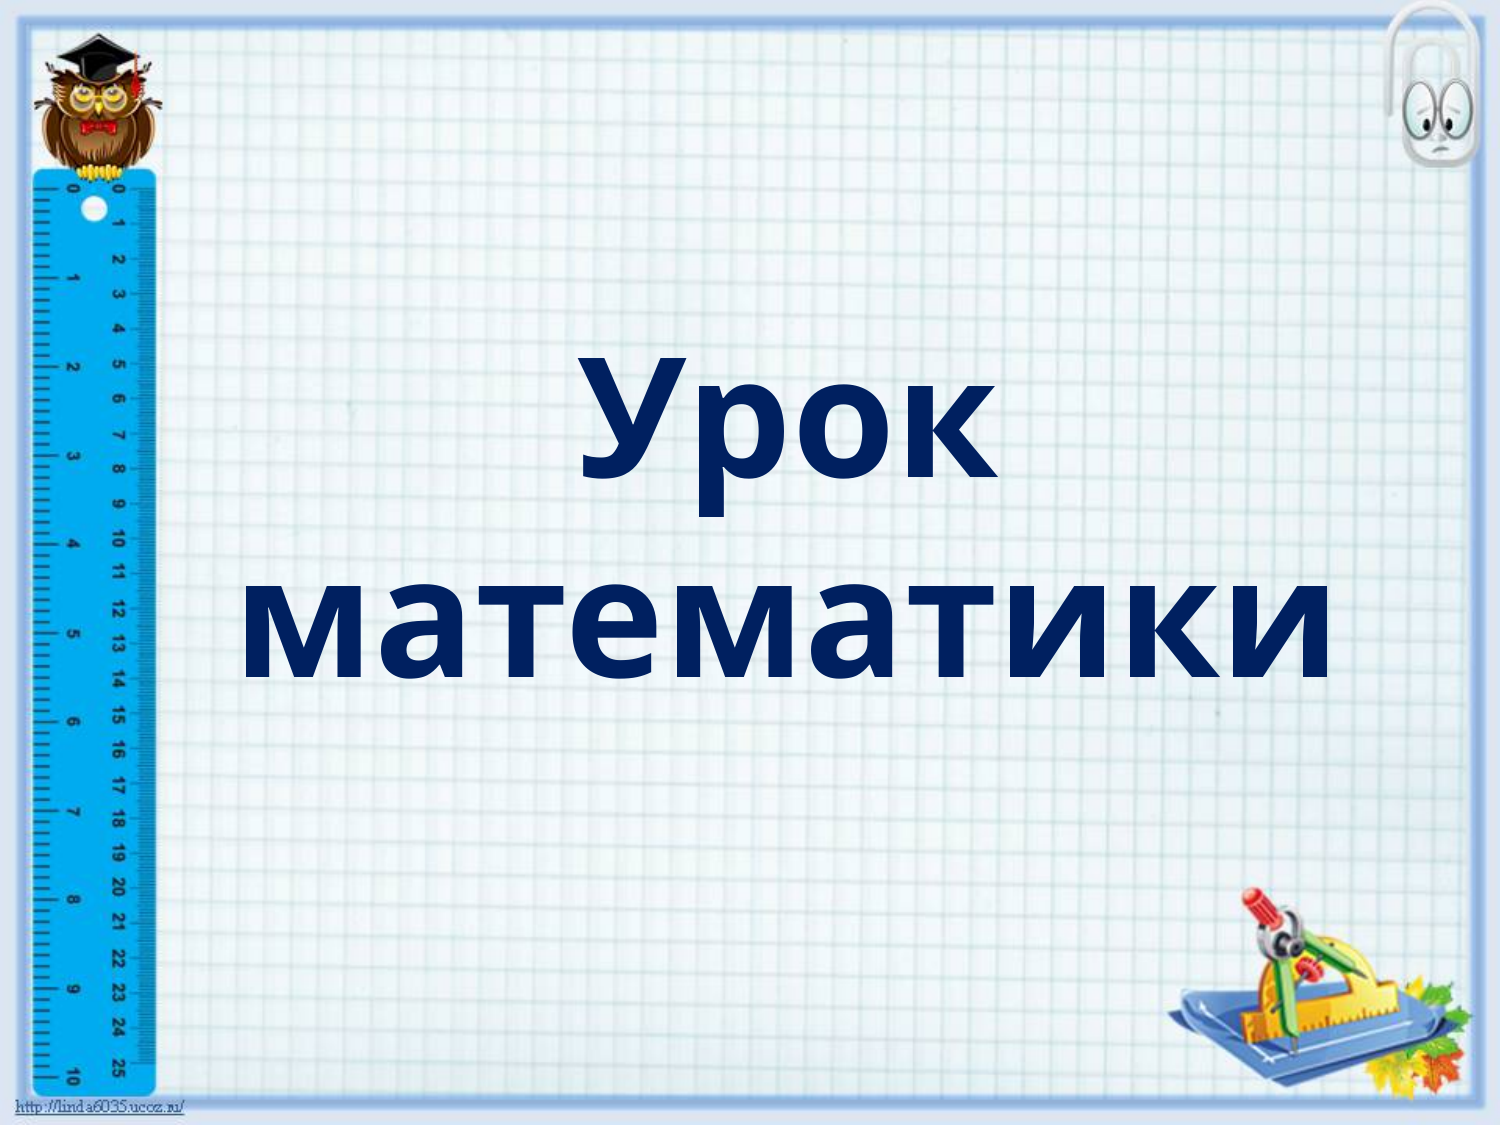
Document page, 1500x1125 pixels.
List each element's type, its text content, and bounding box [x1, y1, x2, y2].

picture [0, 0, 1500, 1125]
text_box Урок математики [210, 93, 1365, 719]
